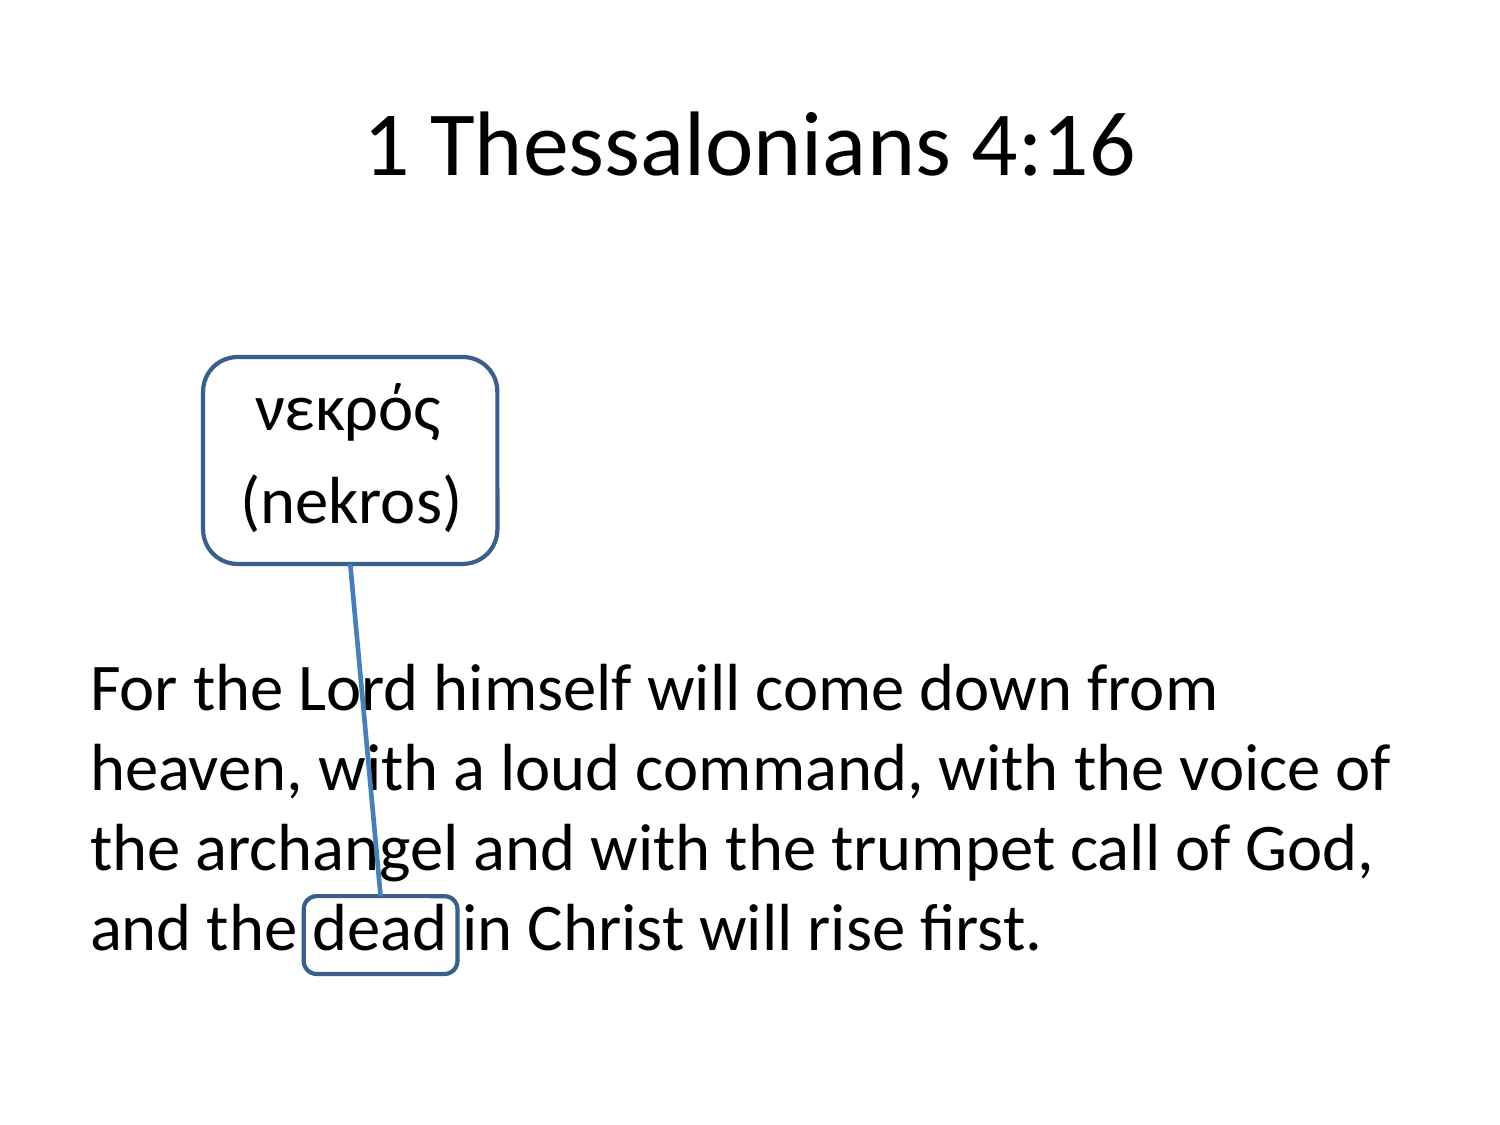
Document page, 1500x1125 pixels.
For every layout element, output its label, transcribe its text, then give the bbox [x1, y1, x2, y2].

text_box [200, 354, 500, 567]
title 1 Thessalonians 4:16 [75, 45, 1425, 233]
list νεκρός (nekros) For the Lord himself will come down from heaven, with a loud command, with the voice of the archangel and with the trumpet call of God, and the dead in Christ will rise first. [75, 262, 1425, 1005]
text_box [349, 563, 381, 897]
text_box [301, 894, 460, 977]
